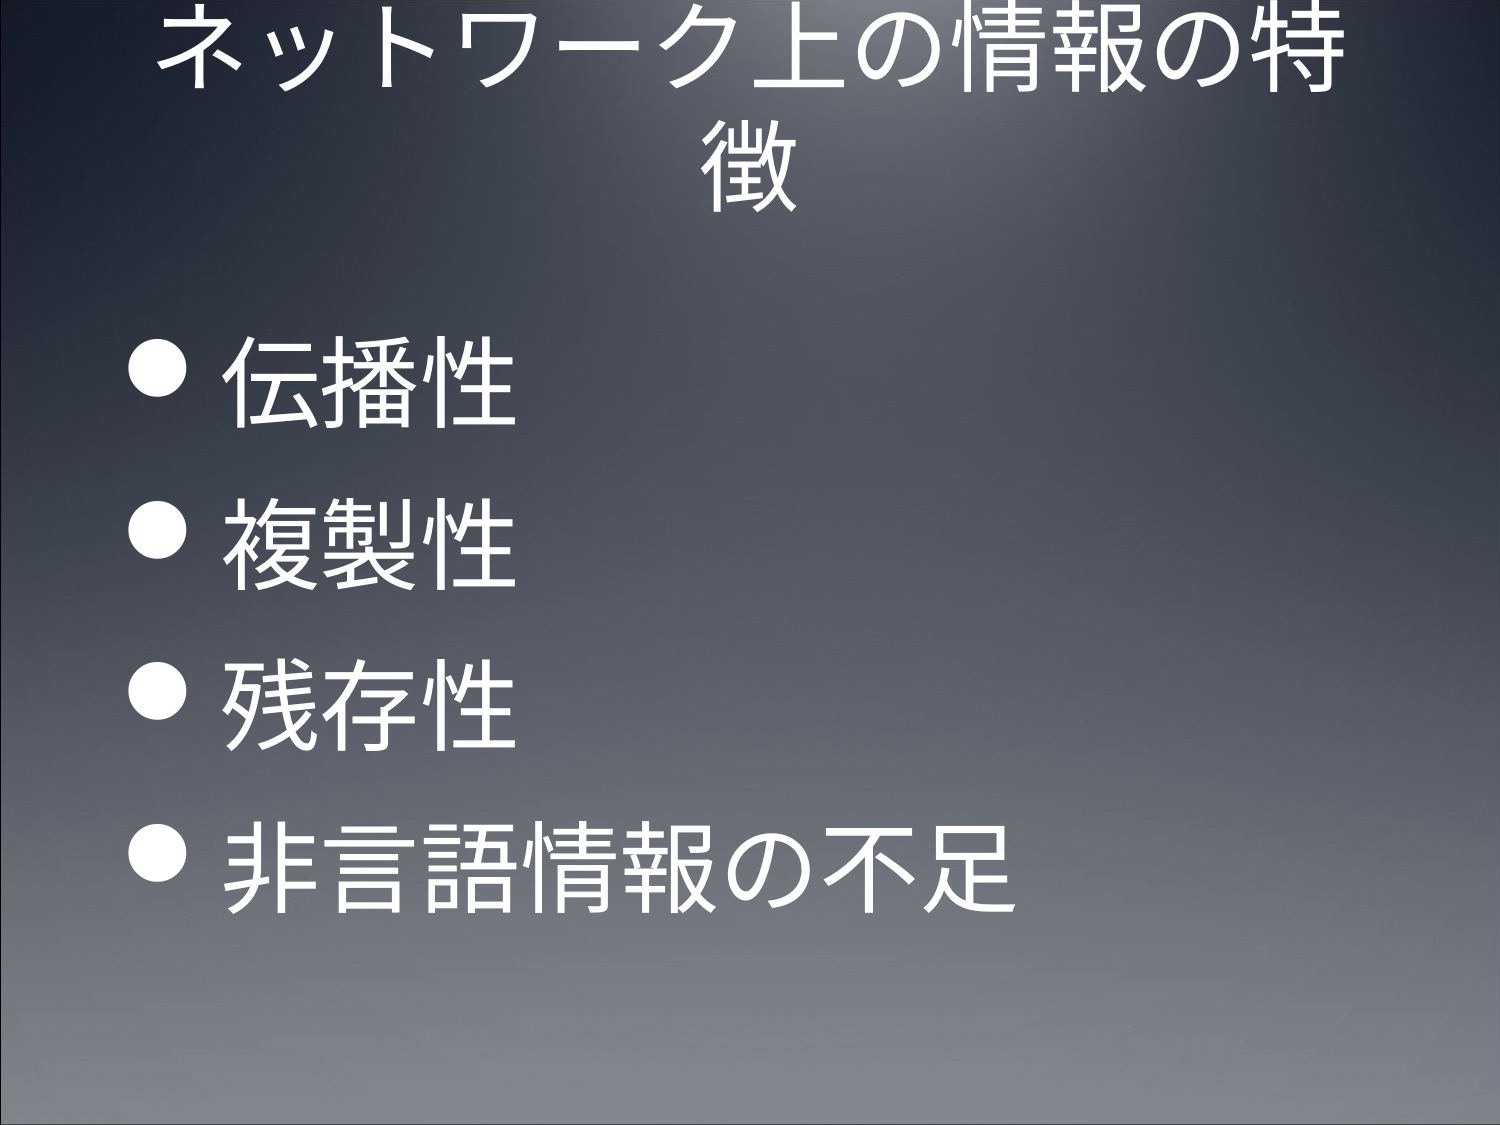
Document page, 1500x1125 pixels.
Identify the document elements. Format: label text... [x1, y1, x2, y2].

title ネットワーク上の情報の特徴 [105, 17, 1394, 233]
picture [0, 0, 1500, 1125]
list 伝播性 複製性 残存性 非言語情報の不足 [105, 313, 1394, 952]
